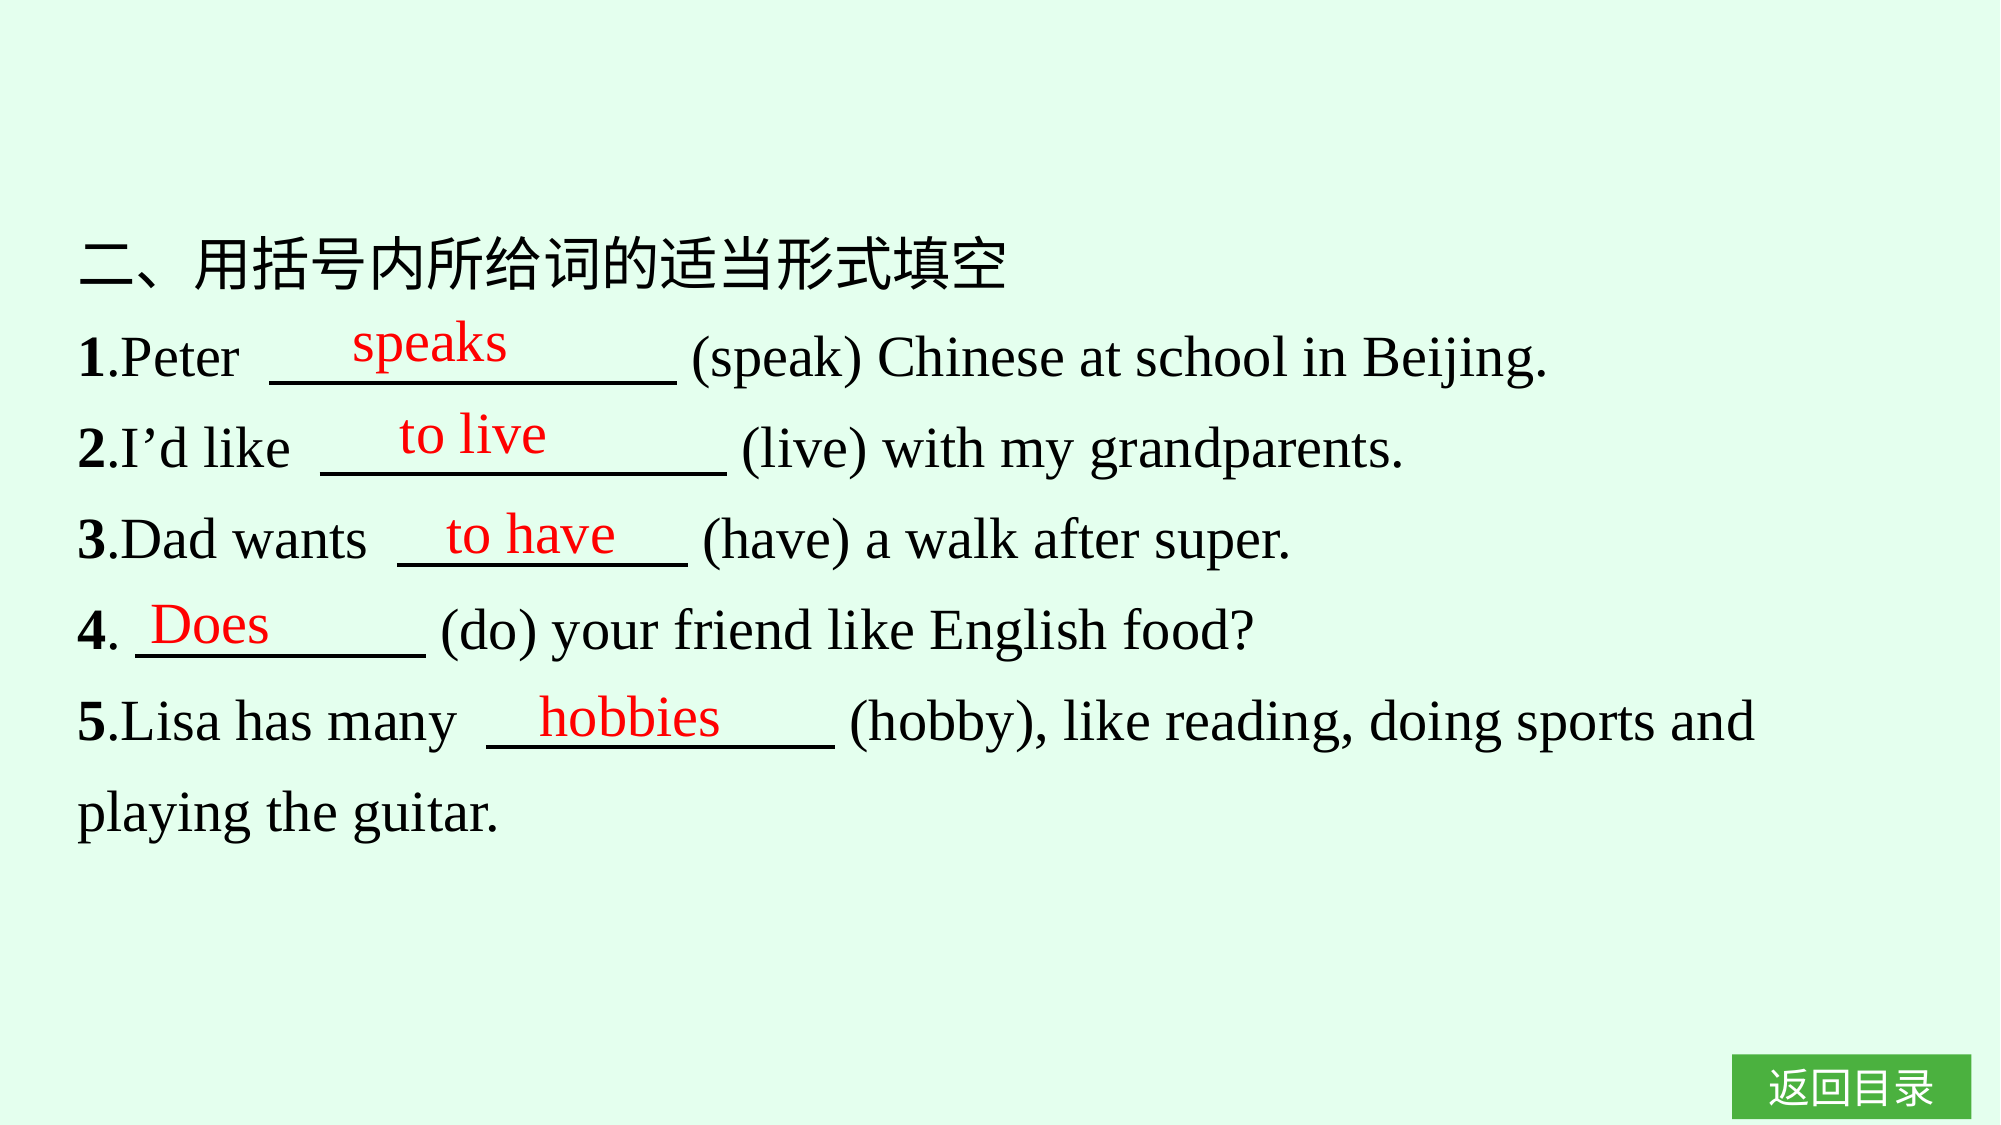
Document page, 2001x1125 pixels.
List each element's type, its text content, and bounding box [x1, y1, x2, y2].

text_box hobbies [524, 656, 737, 756]
text_box to have [431, 473, 632, 573]
text_box Does [135, 563, 286, 663]
text_box to live [385, 374, 635, 473]
text_box 二、用括号内所给词的适当形式填空 1.Peter (speak) Chinese at school in Beijing. 2.I’d like (live) with my grandparents. 3.Dad wants (have) a walk after super. 4. (do) your friend like English food? 5.Lisa has many (hobby), like reading, doing sports and playing the guitar. [62, 199, 1938, 851]
text_box speaks [337, 281, 523, 381]
